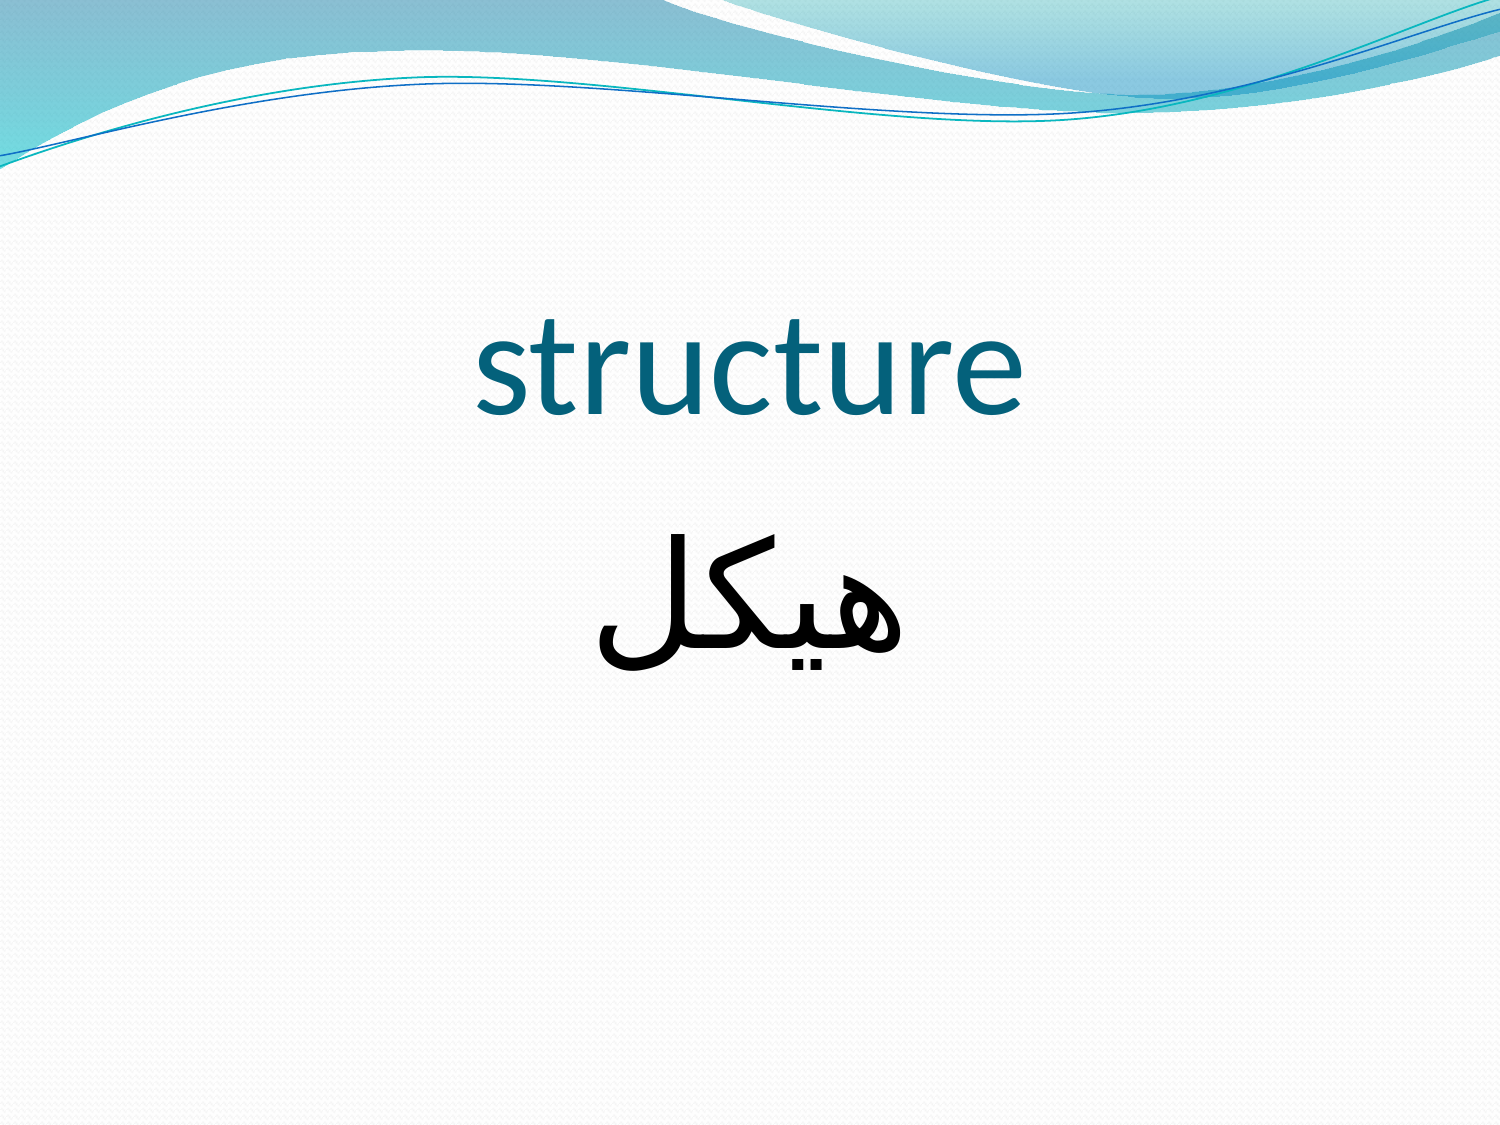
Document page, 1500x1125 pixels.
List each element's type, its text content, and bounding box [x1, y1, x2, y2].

title structure [75, 115, 1425, 445]
list هيكل [75, 491, 1425, 1038]
